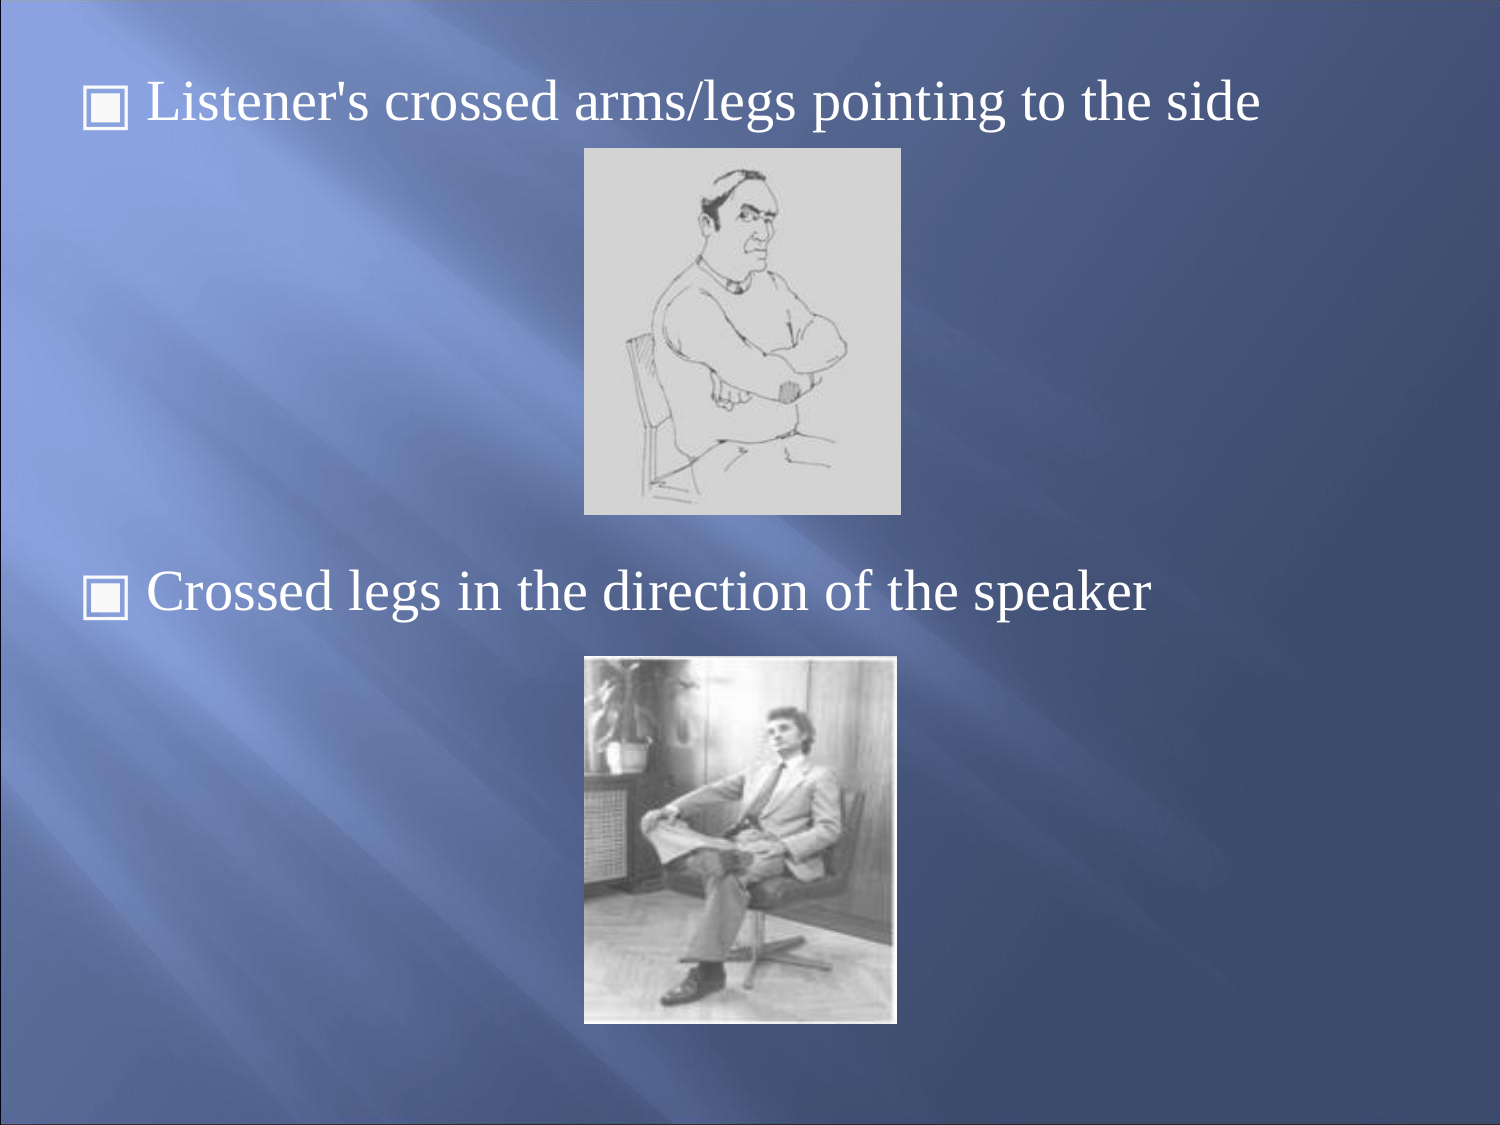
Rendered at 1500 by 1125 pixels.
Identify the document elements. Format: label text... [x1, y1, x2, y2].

picture [0, 0, 1500, 1125]
list Listener's crossed arms/legs pointing to the side Crossed legs in the direction of the speaker [41, 54, 1459, 1035]
